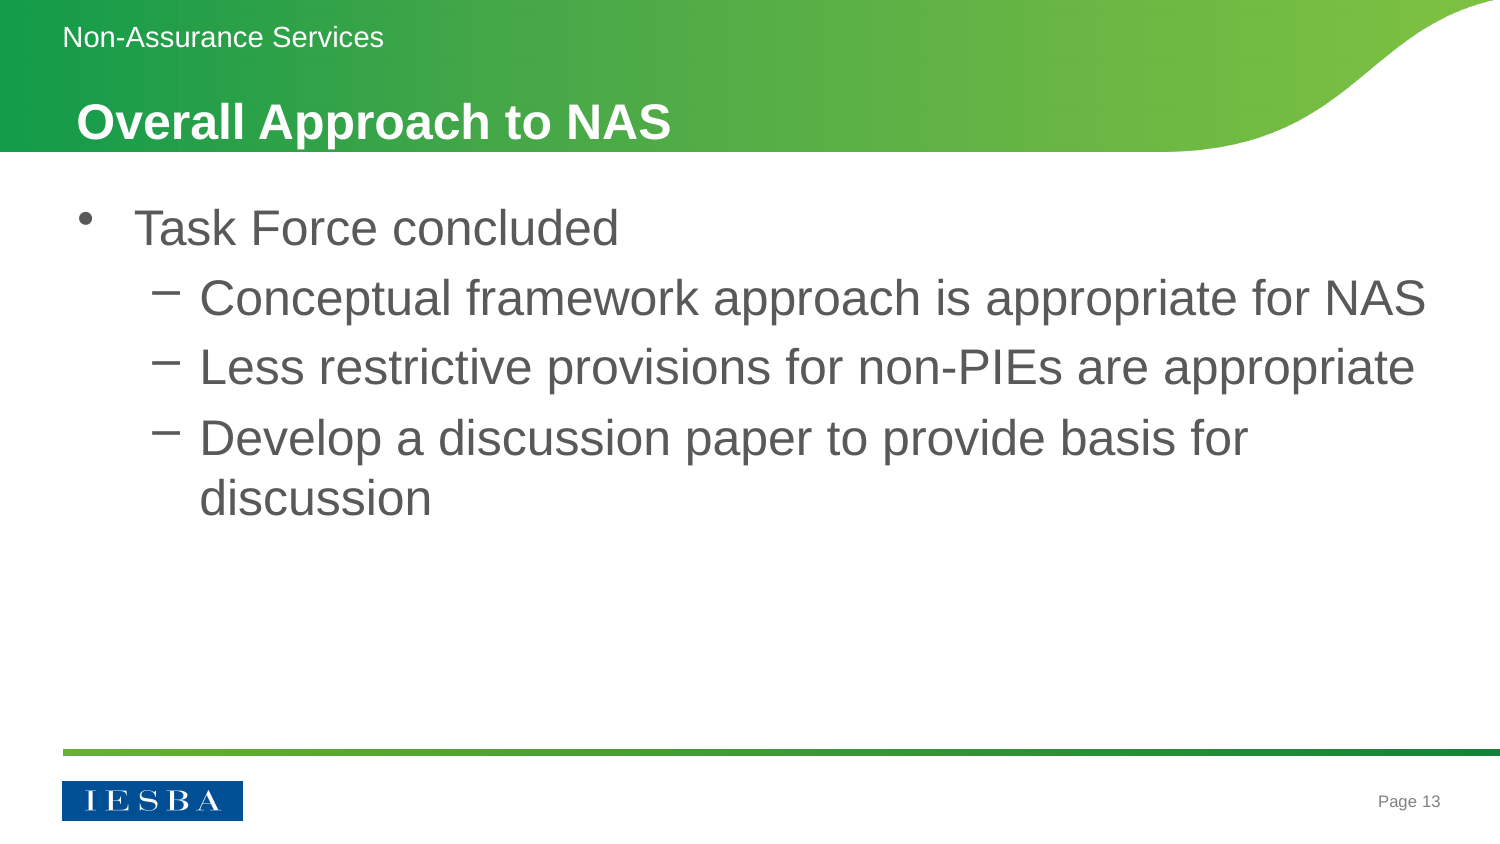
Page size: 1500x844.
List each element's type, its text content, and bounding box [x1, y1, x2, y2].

picture [62, 781, 243, 821]
title Overall Approach to NAS [62, 56, 1300, 122]
picture [0, 0, 1497, 152]
list Task Force concluded Conceptual framework approach is appropriate for NAS Less restrictive provisions for non-PIEs are appropriate Develop a discussion paper to provide basis for discussion [62, 187, 1450, 694]
subtitle Non-Assurance Services [62, 18, 500, 47]
